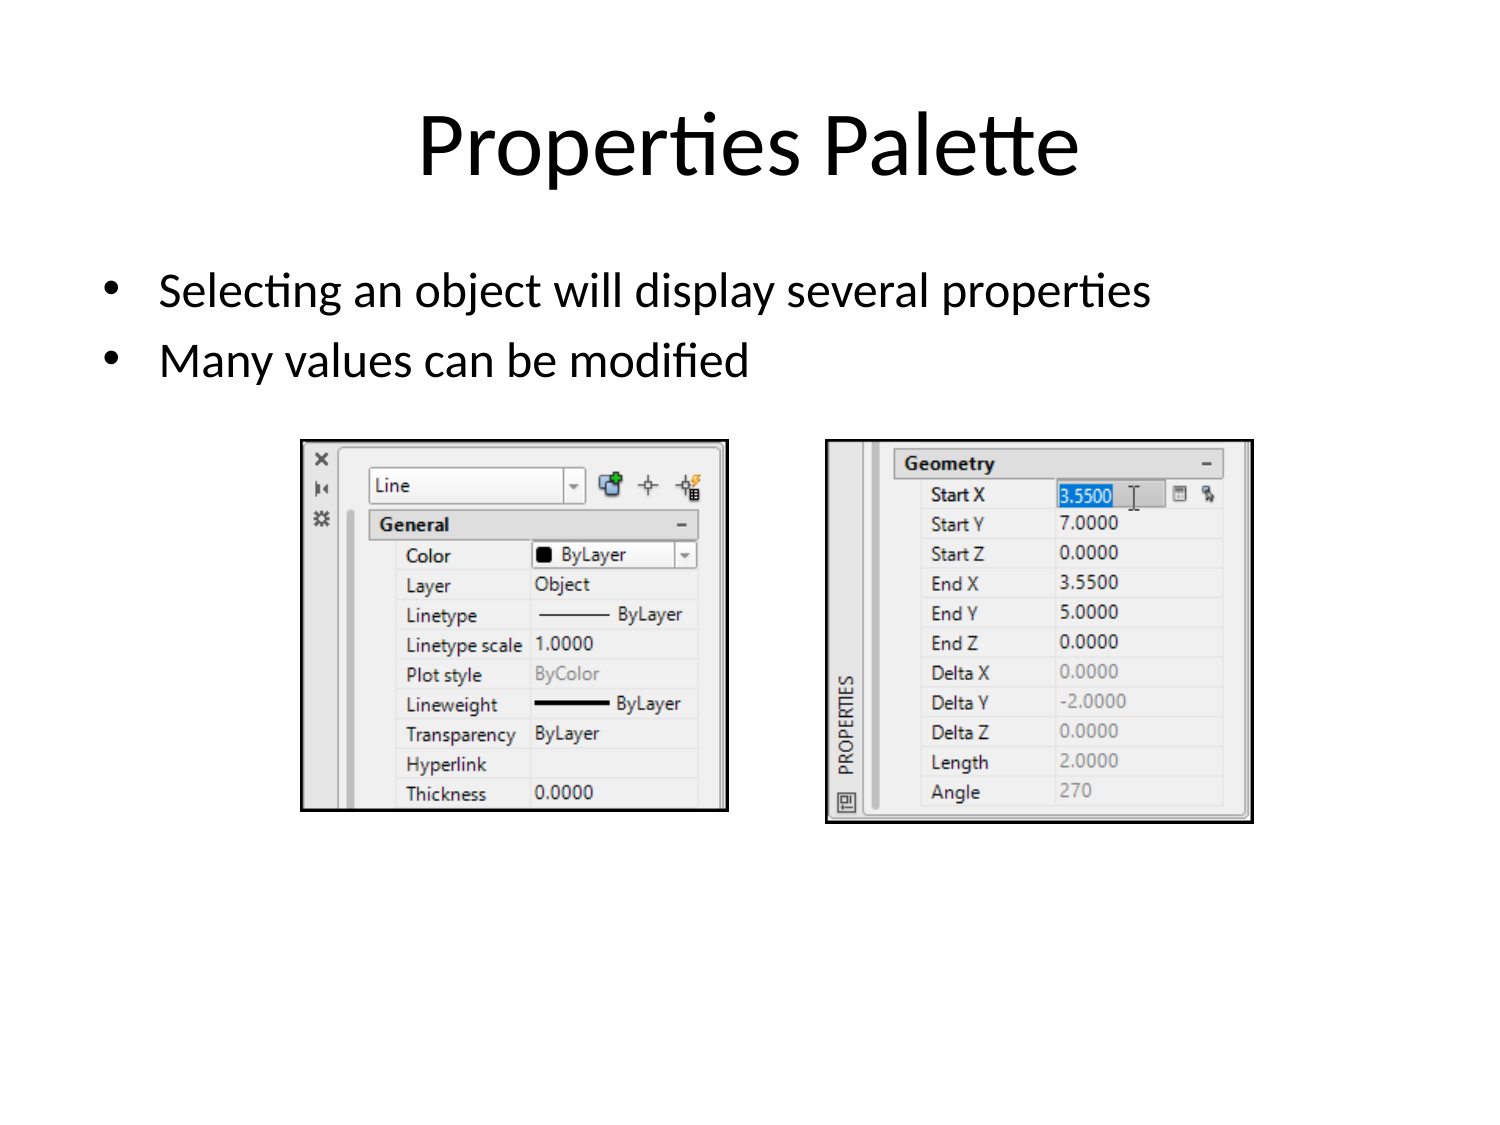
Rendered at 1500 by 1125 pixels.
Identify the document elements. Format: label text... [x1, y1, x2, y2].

list Selecting an object will display several properties Many values can be modified [87, 249, 1213, 950]
picture [824, 439, 1254, 825]
picture [299, 439, 729, 812]
title Properties Palette [75, 45, 1425, 233]
